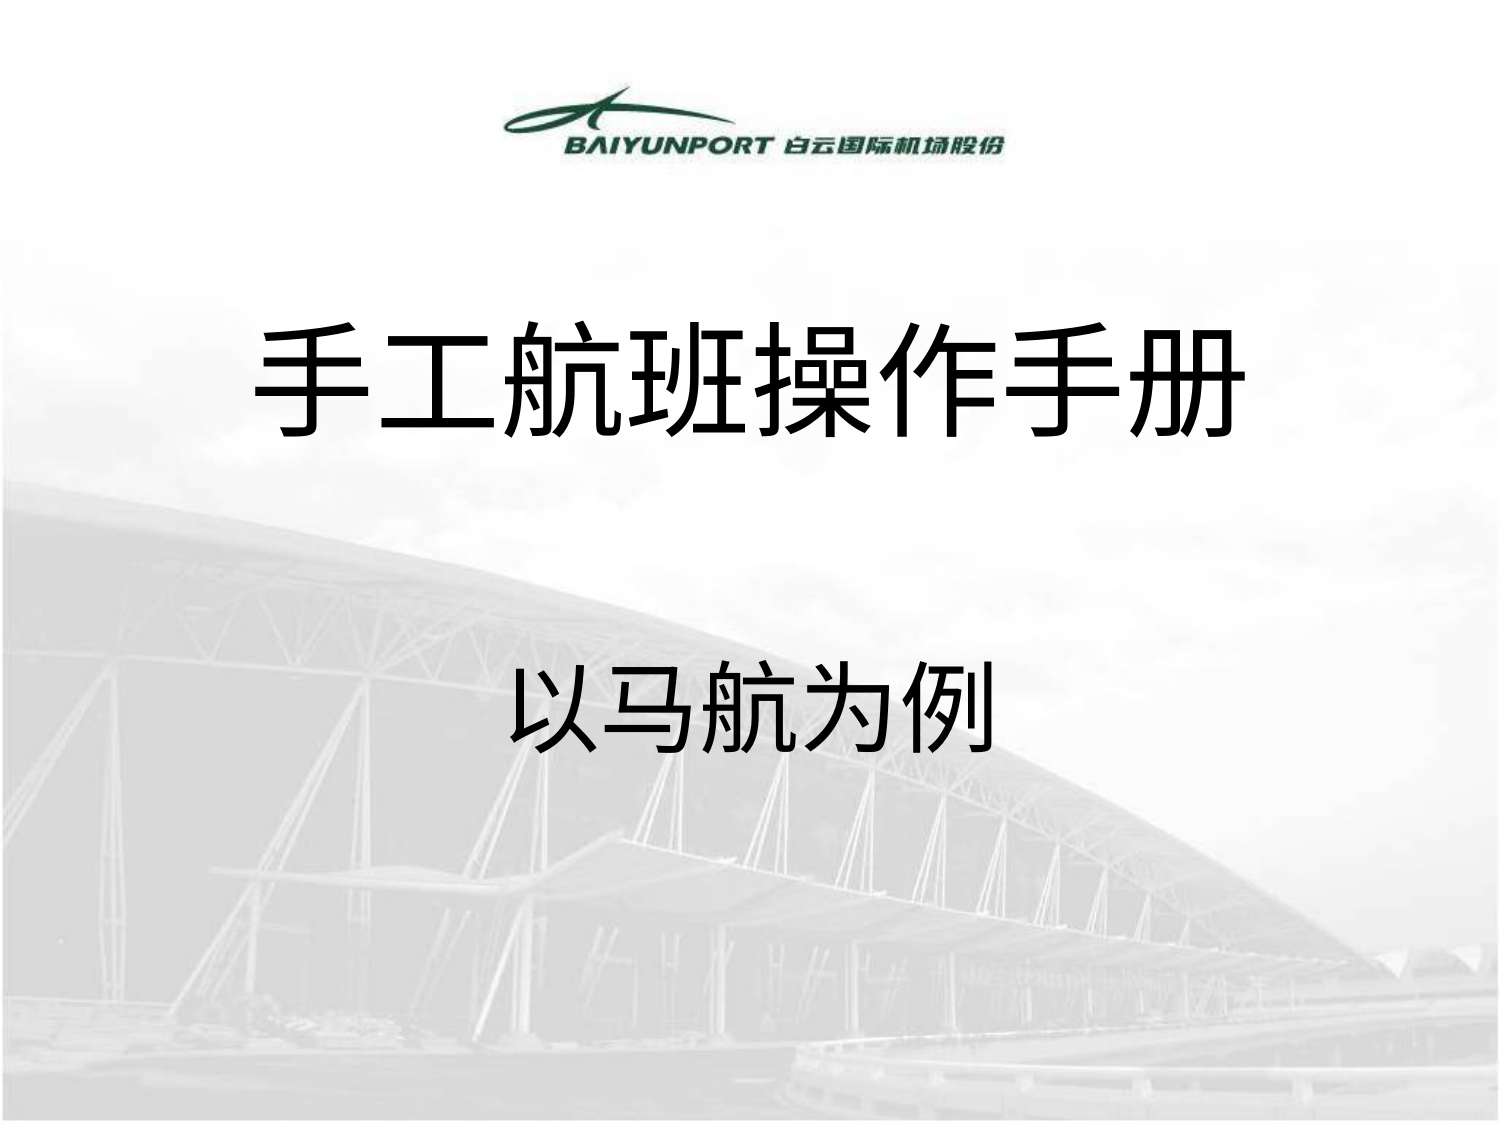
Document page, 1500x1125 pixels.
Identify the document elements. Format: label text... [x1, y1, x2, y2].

picture [0, 0, 1500, 1125]
title 手工航班操作手册 [112, 256, 1388, 498]
subtitle 以马航为例 [224, 497, 1276, 786]
